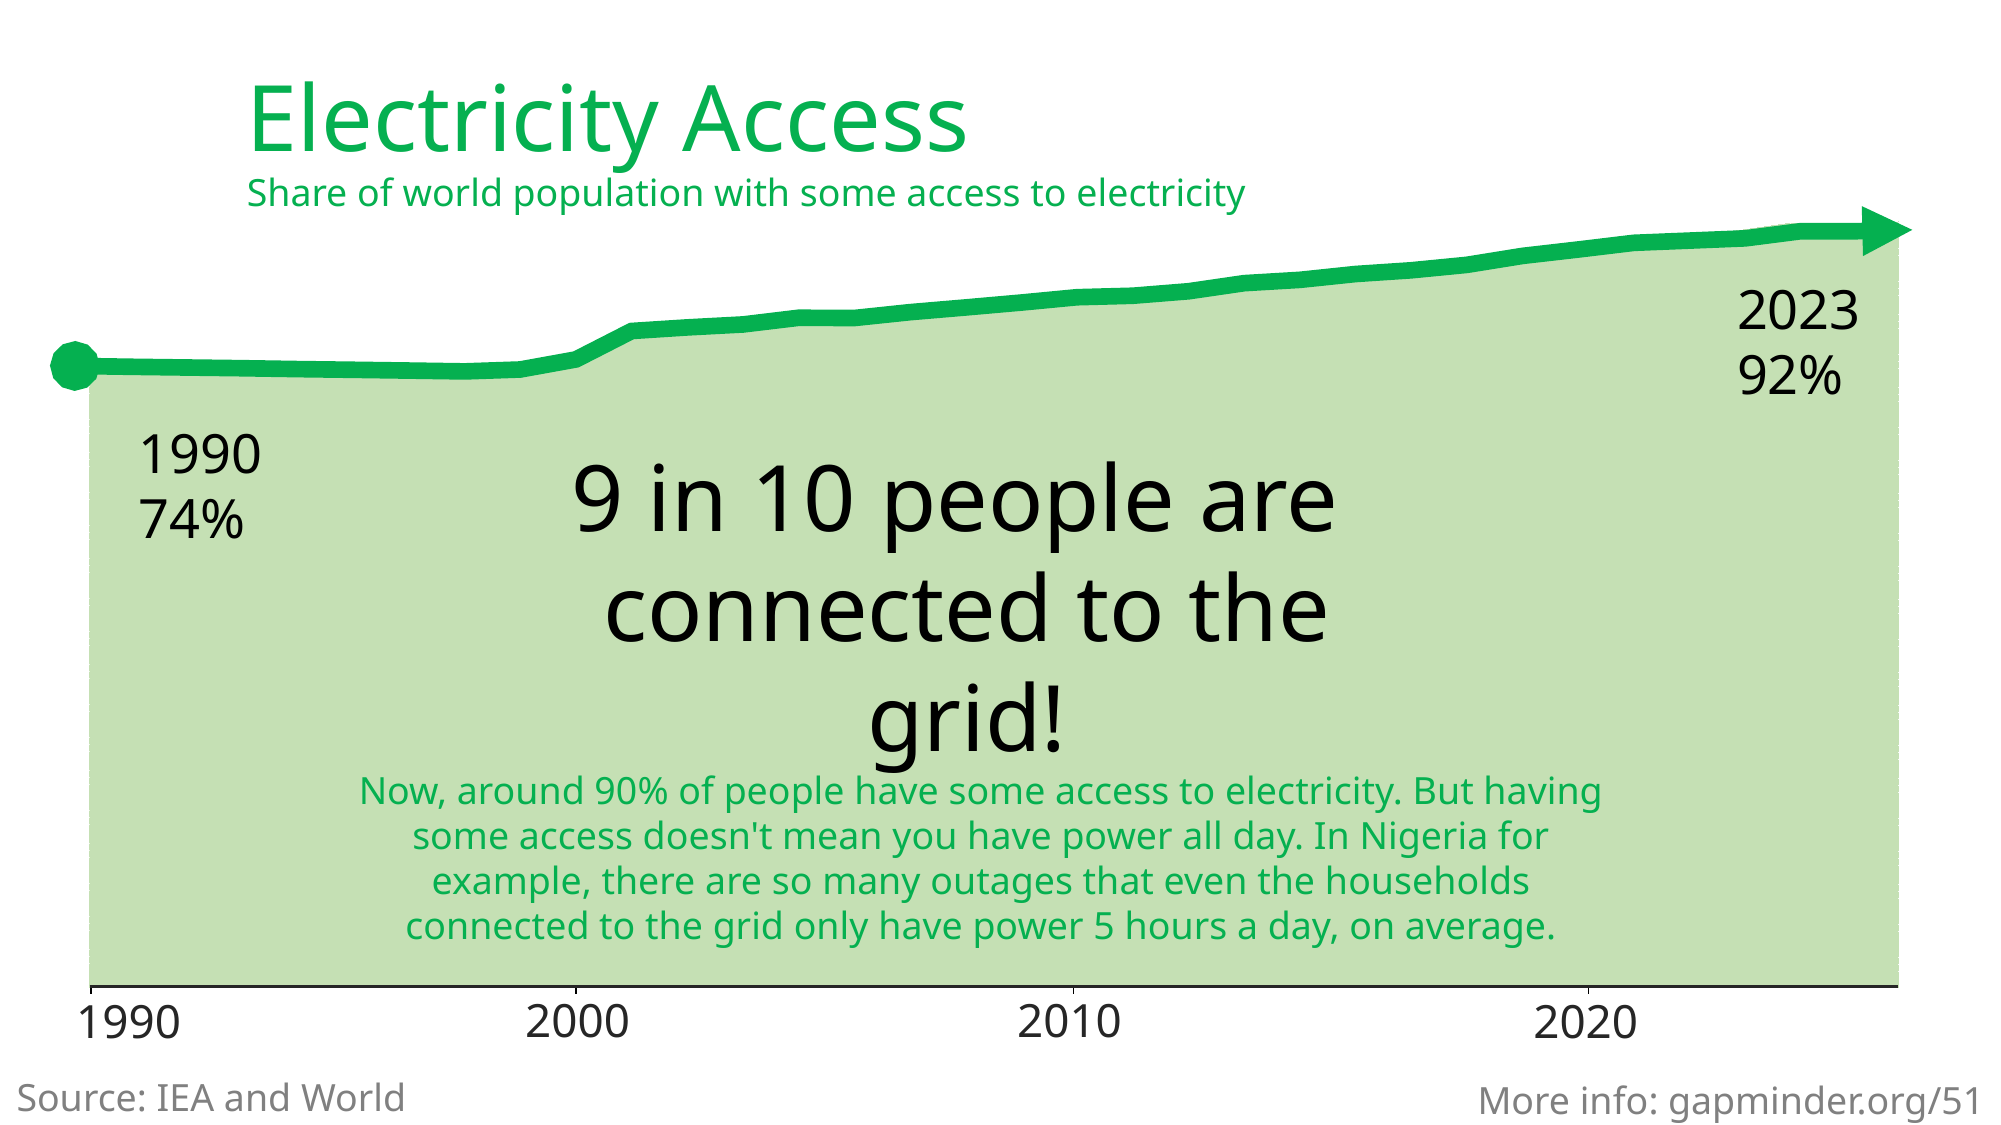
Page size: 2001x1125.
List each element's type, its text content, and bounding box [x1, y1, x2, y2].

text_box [64, 984, 1655, 1055]
text_box More info: gapminder.org/51 [1462, 1069, 2000, 1125]
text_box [0, 0, 1986, 1124]
